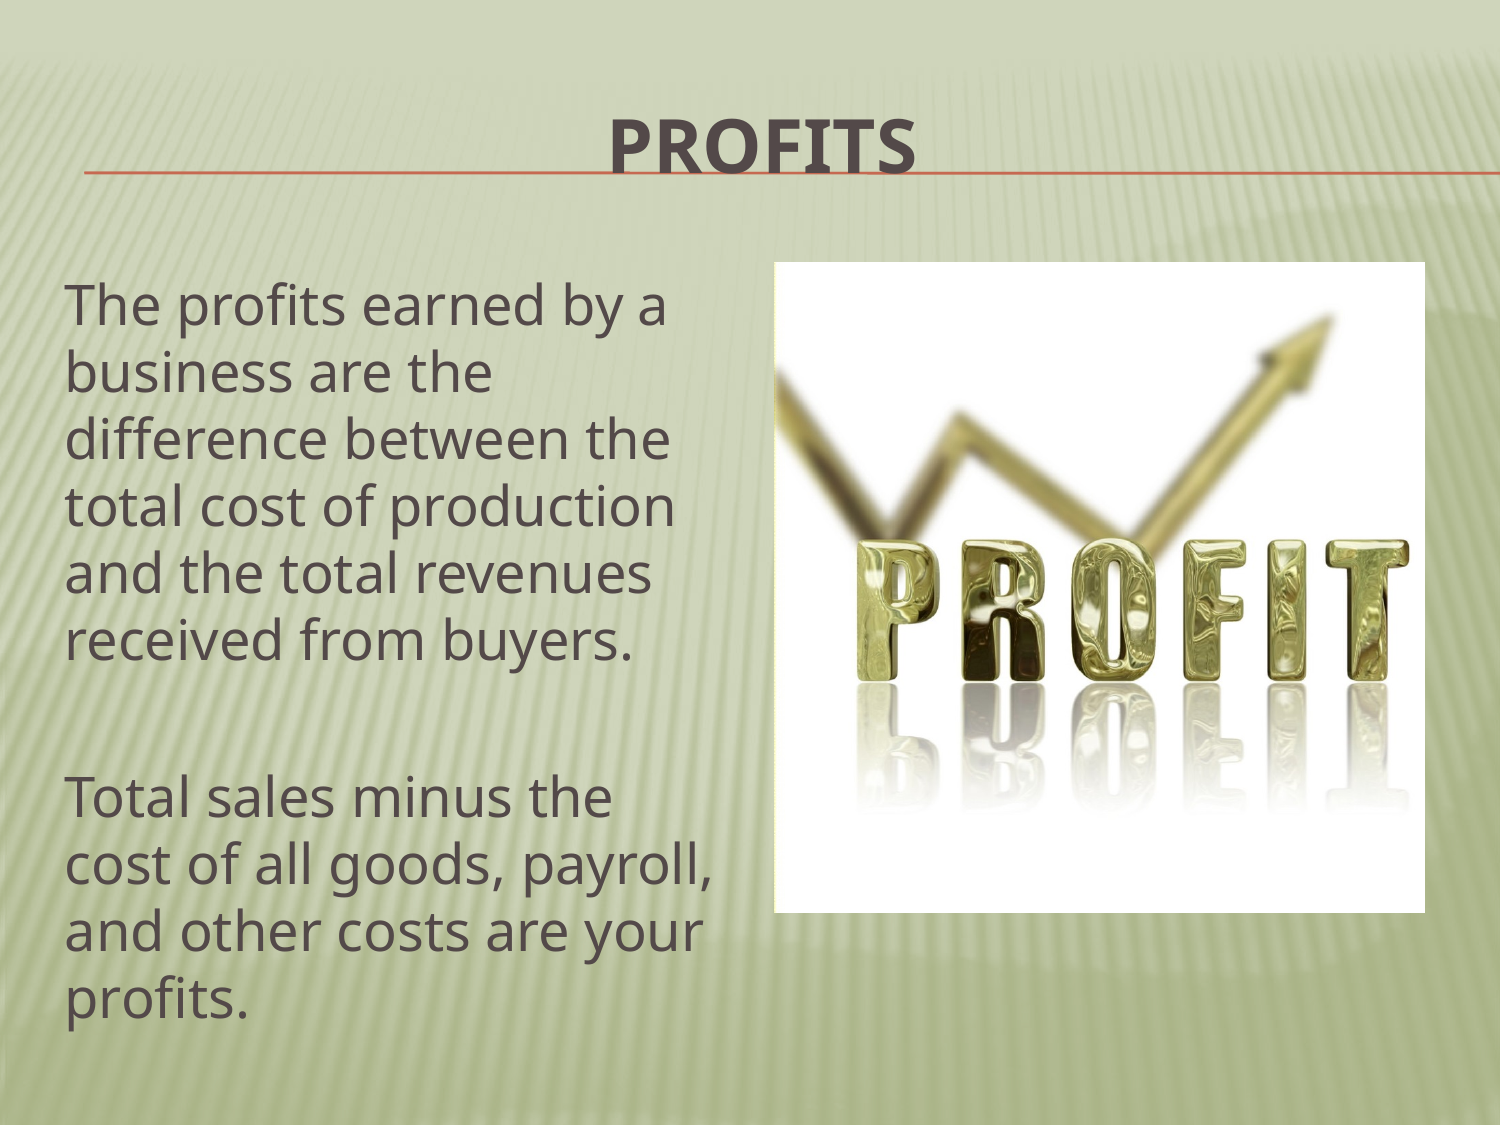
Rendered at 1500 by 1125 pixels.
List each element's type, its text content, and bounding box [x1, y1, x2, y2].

list The profits earned by a business are the difference between the total cost of production and the total revenues received from buyers. Total sales minus the cost of all goods, payroll, and other costs are your profits. [50, 262, 738, 1038]
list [774, 262, 1426, 913]
title profits [49, 75, 1475, 213]
